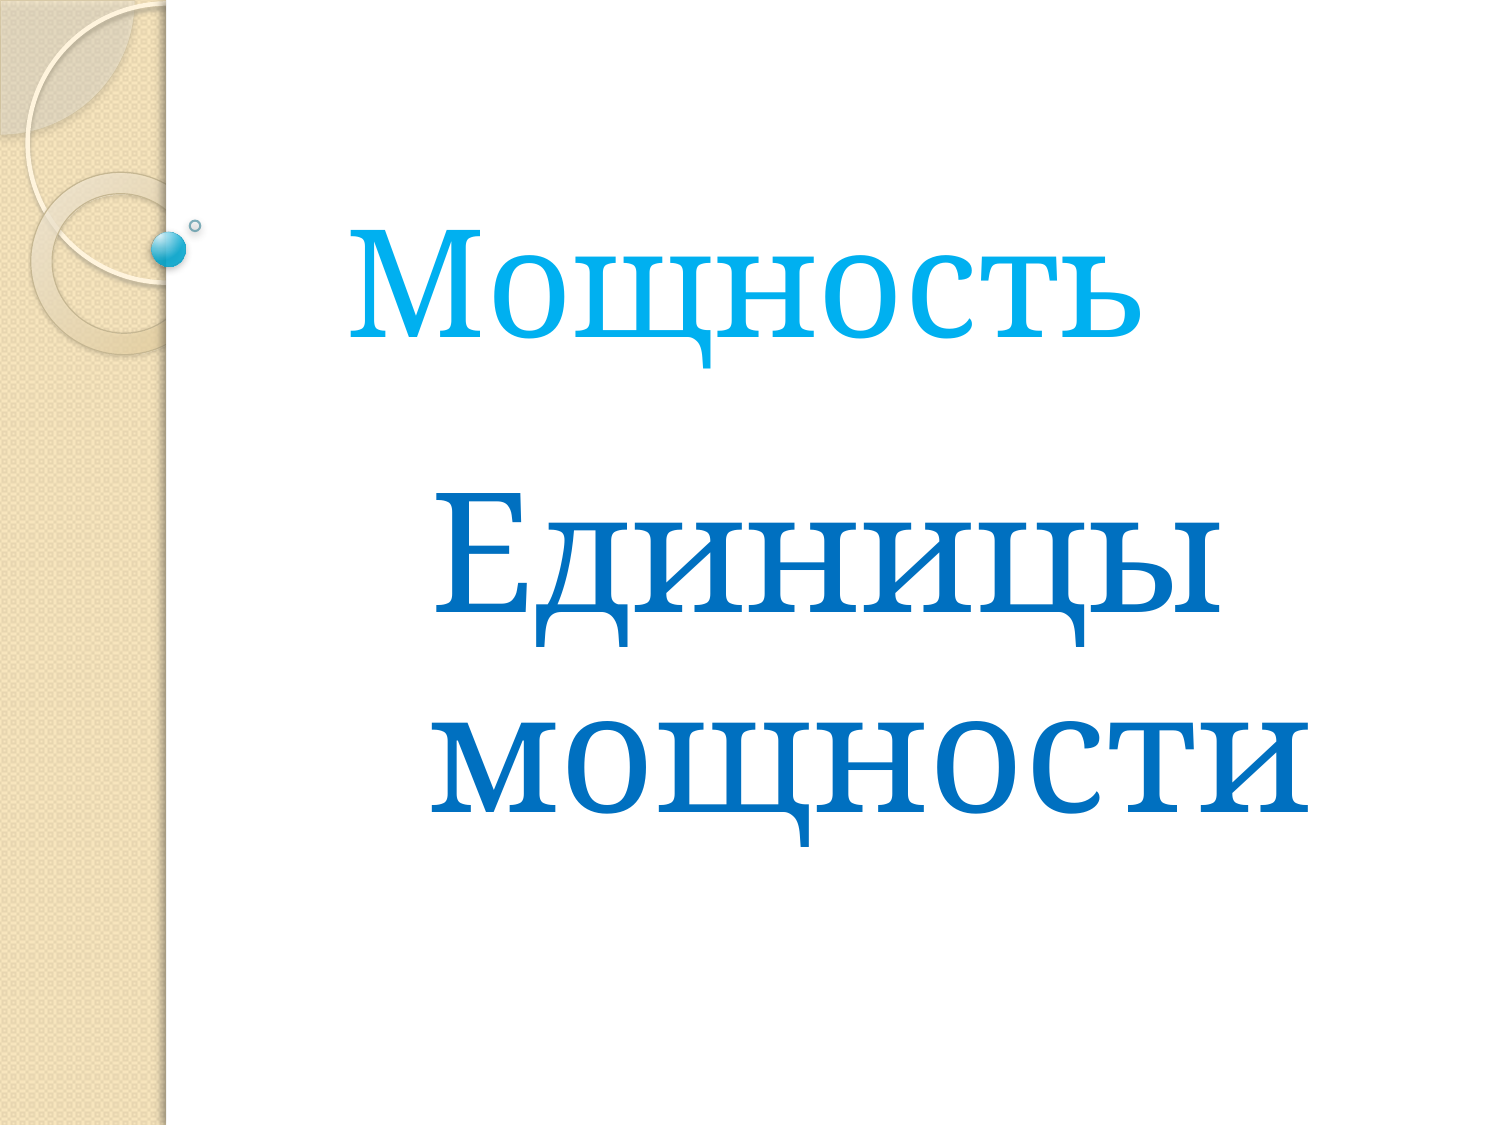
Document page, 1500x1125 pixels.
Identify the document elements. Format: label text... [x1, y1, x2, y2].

subtitle Единицы мощности [222, 445, 1430, 1020]
title Мощность [257, 105, 1277, 375]
